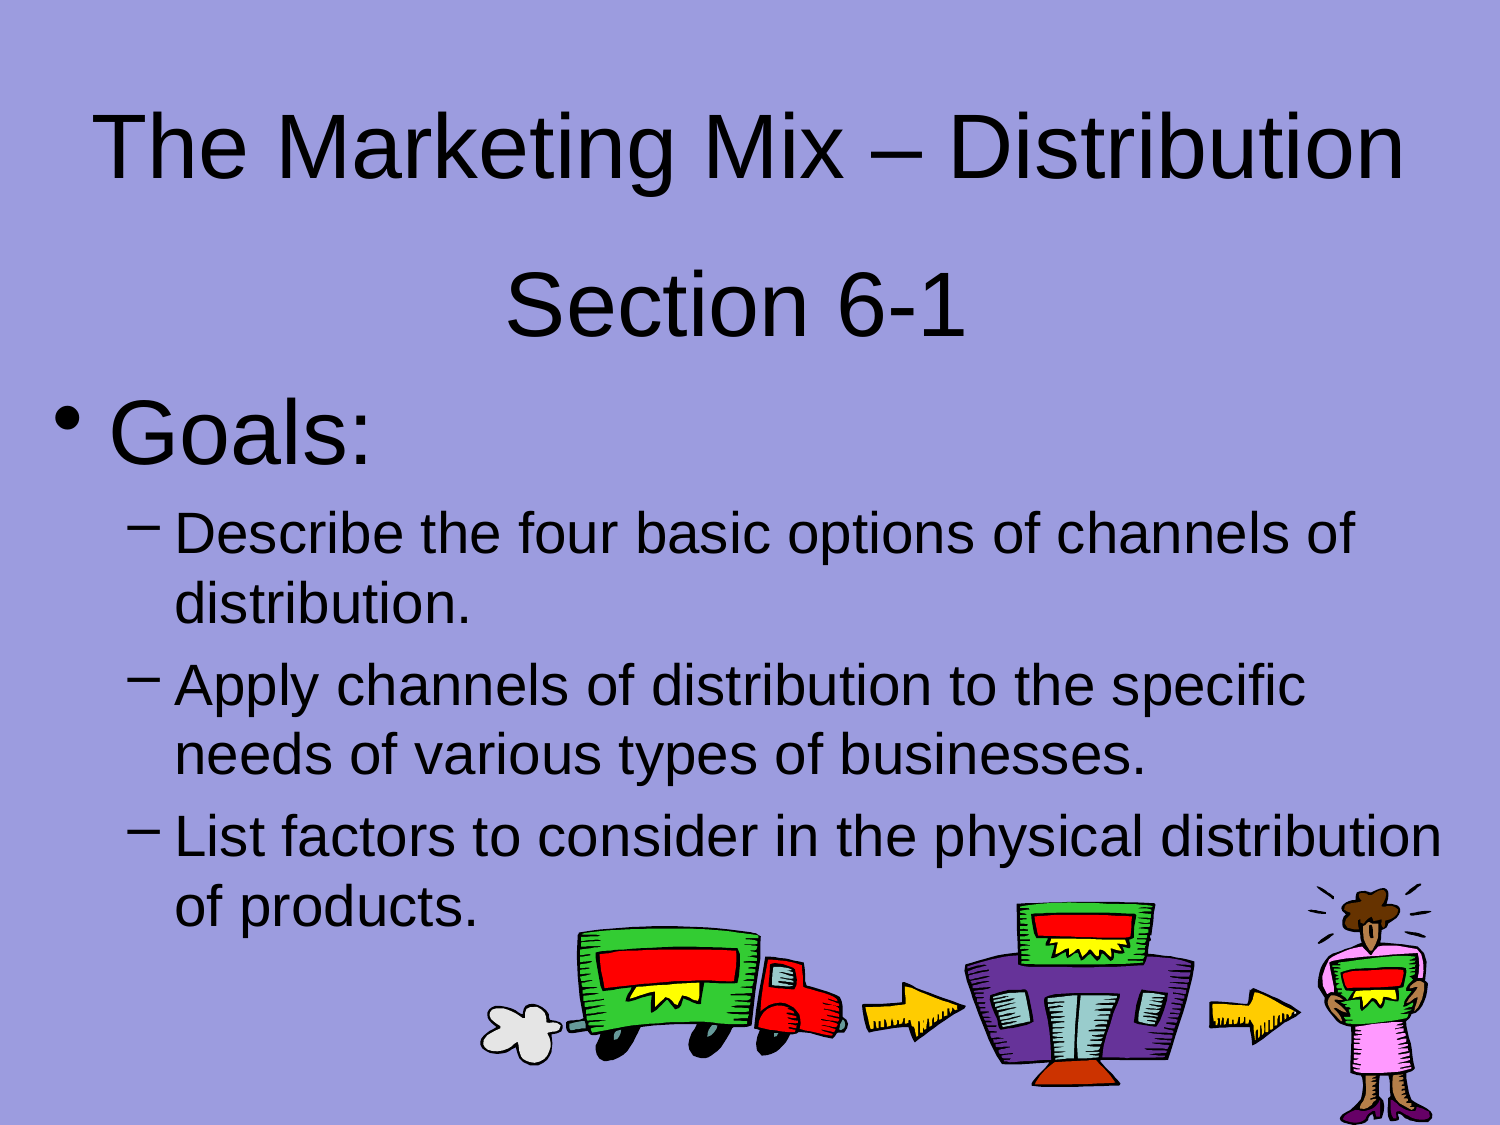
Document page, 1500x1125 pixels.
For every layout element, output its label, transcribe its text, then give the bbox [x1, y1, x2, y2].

picture [474, 881, 1444, 1125]
title The Marketing Mix – Distribution [74, 44, 1426, 233]
list Section 6-1 Goals: Describe the four basic options of channels of distribution. Apply channels of distribution to the specific needs of various types of businesses. List factors to consider in the physical distribution of products. [37, 237, 1463, 1001]
